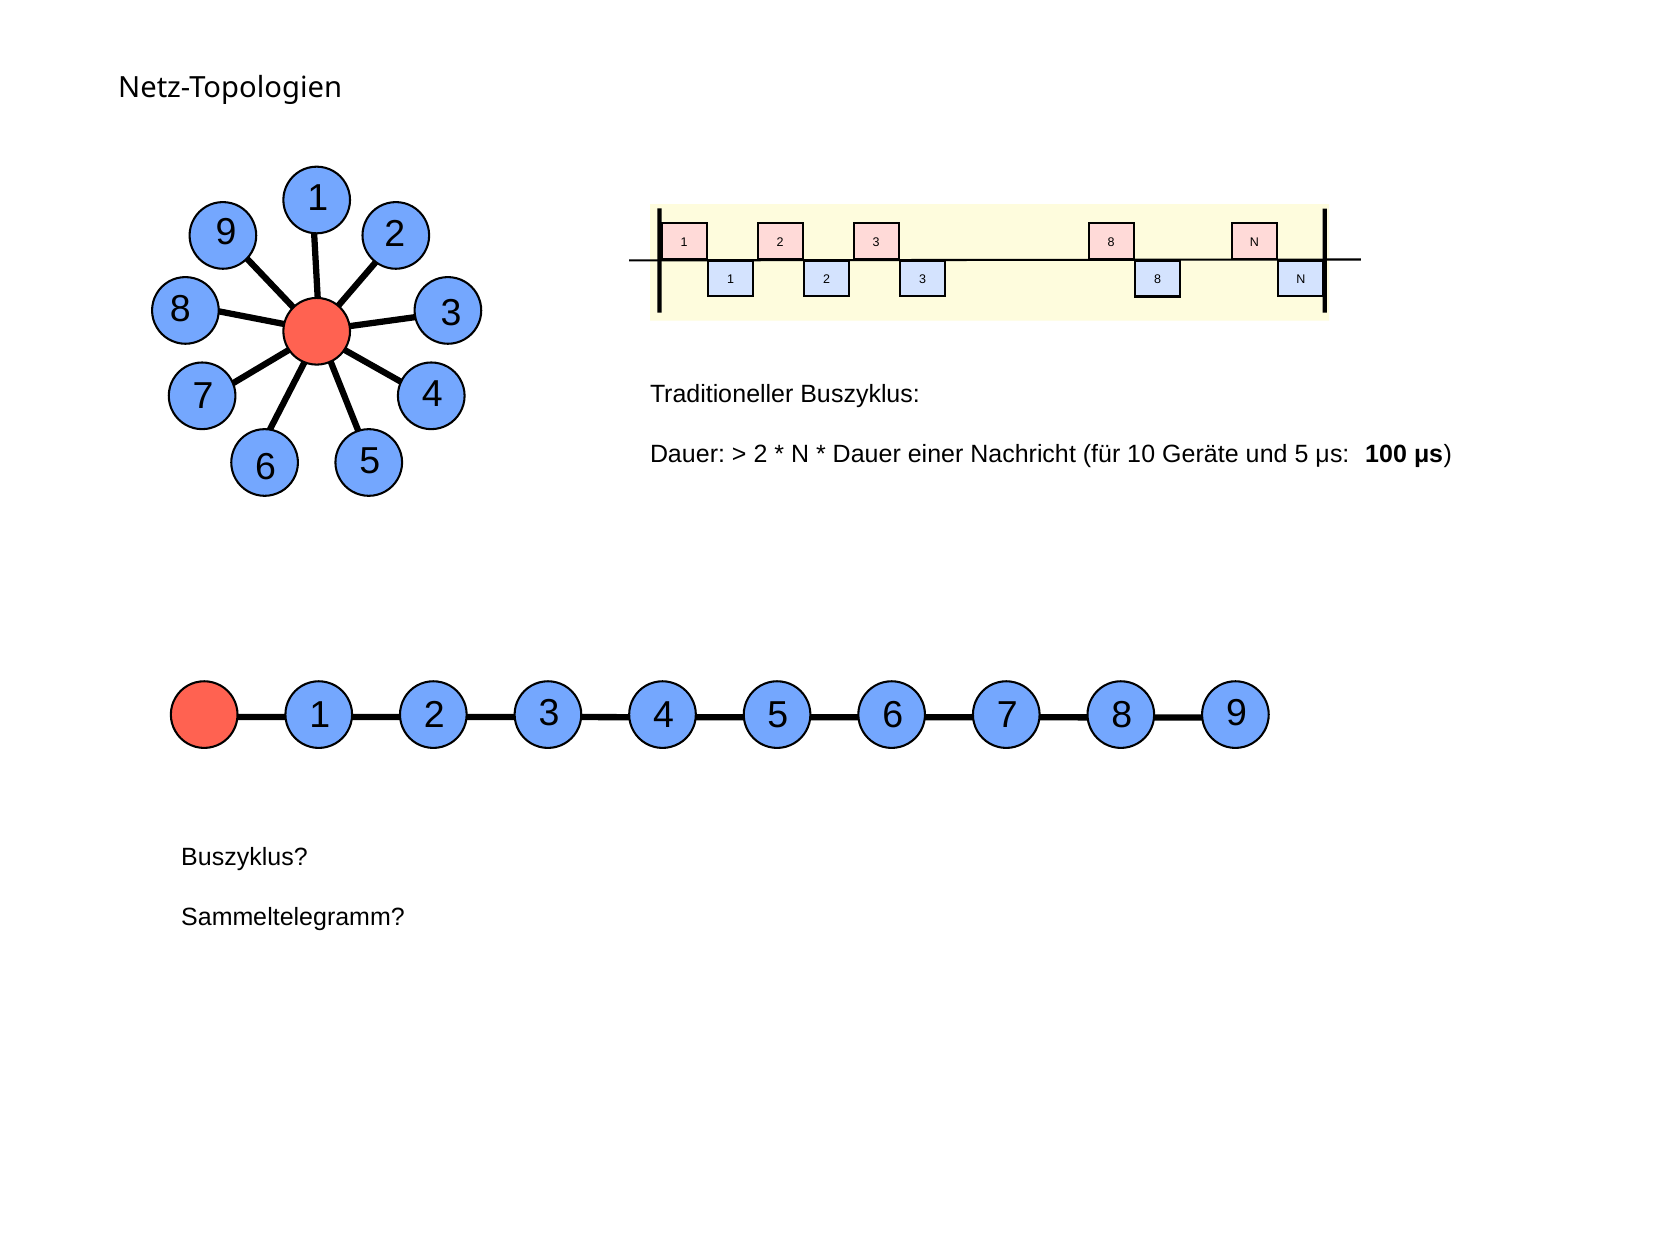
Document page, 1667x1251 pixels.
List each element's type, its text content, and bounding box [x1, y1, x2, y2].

text_box Traditioneller Buszyklus: Dauer: > 2 * N * Dauer einer Nachricht (für 10 Geräte und 5 μs: 100 μs) [643, 371, 1534, 474]
text_box [285, 685, 353, 748]
text_box 7 [990, 683, 1024, 742]
text_box [629, 685, 696, 748]
text_box 3 [532, 681, 566, 740]
text_box 5 [761, 683, 795, 742]
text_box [151, 166, 482, 496]
text_box [972, 685, 1040, 748]
text_box 4 [646, 683, 681, 742]
text_box [743, 685, 811, 748]
text_box 6 [875, 683, 910, 742]
text_box [858, 685, 925, 748]
text_box [514, 685, 582, 748]
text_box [628, 203, 1362, 321]
text_box [1202, 685, 1269, 748]
text_box 1 [303, 683, 337, 742]
text_box [170, 681, 238, 748]
text_box Netz-Topologien [111, 61, 525, 110]
text_box 9 [1219, 681, 1254, 740]
text_box 2 [417, 683, 452, 742]
text_box [1087, 685, 1155, 748]
text_box 8 [1105, 683, 1139, 742]
text_box [399, 685, 467, 748]
text_box Buszyklus? Sammeltelegramm? [174, 834, 1234, 937]
